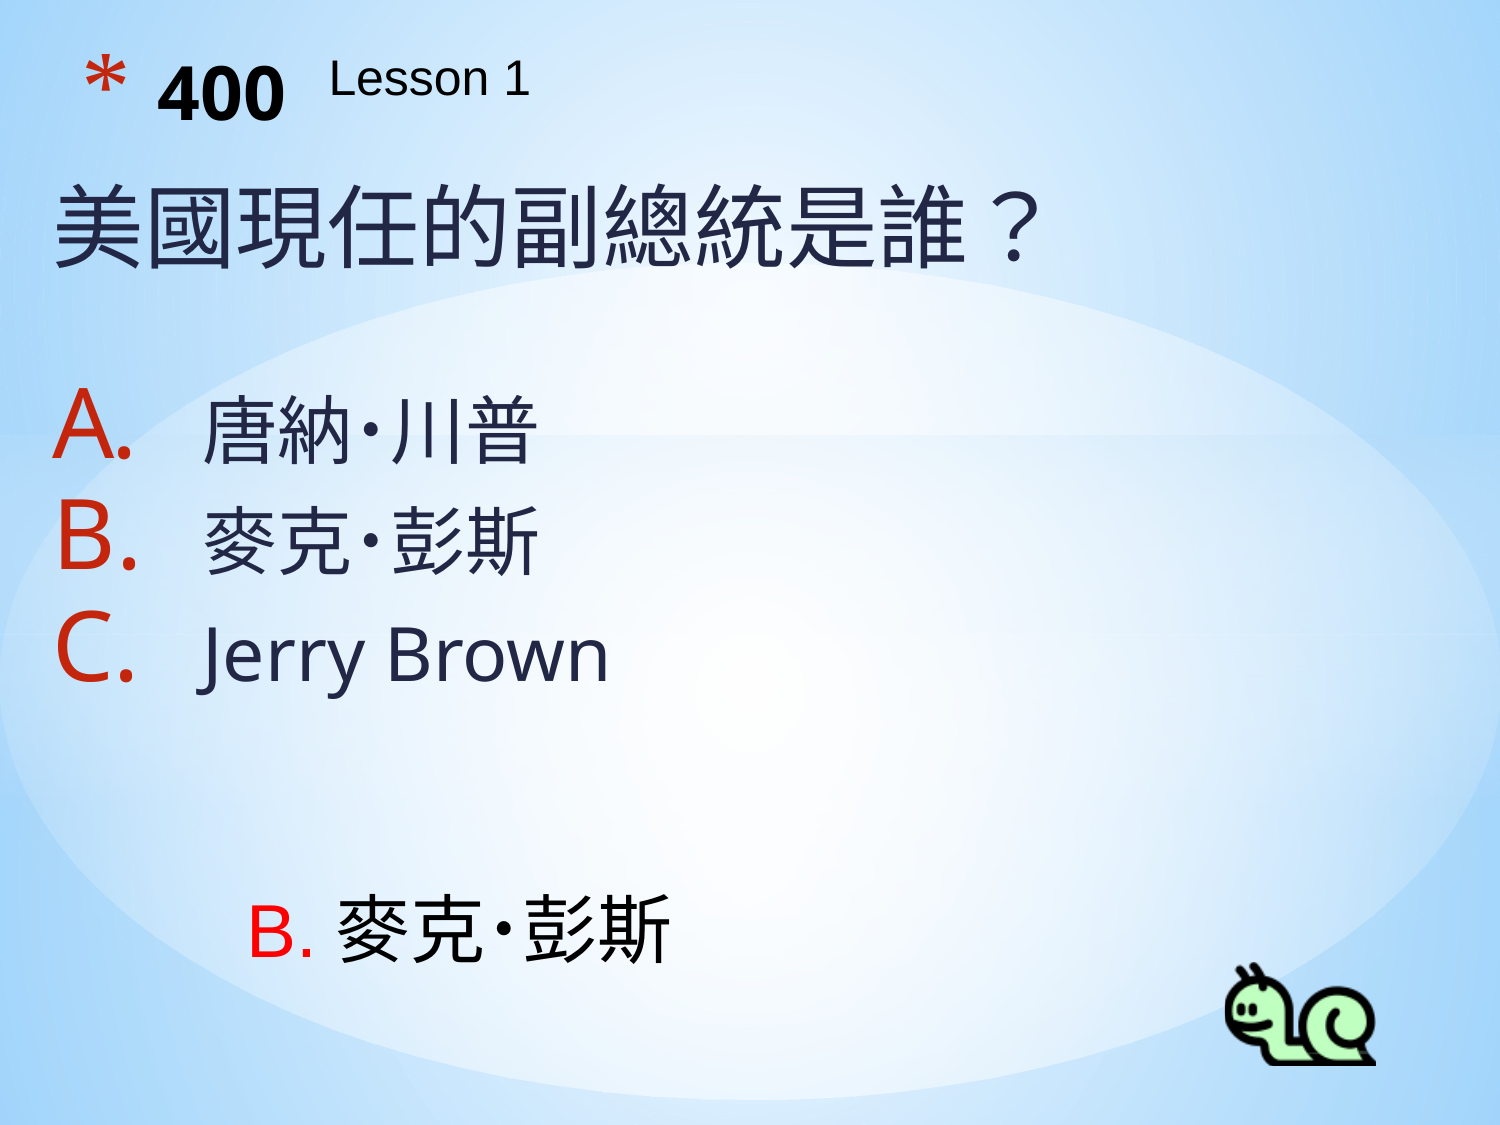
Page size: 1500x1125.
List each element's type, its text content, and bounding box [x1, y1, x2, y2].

text_box Lesson 1 [313, 38, 561, 173]
text_box B.麥克˙彭斯 [231, 874, 688, 1125]
title 400 [37, 37, 400, 163]
subtitle 美國現任的副總統是誰？ 唐納˙川普 麥克˙彭斯 Jerry Brown [37, 162, 1500, 825]
picture [1224, 962, 1377, 1067]
